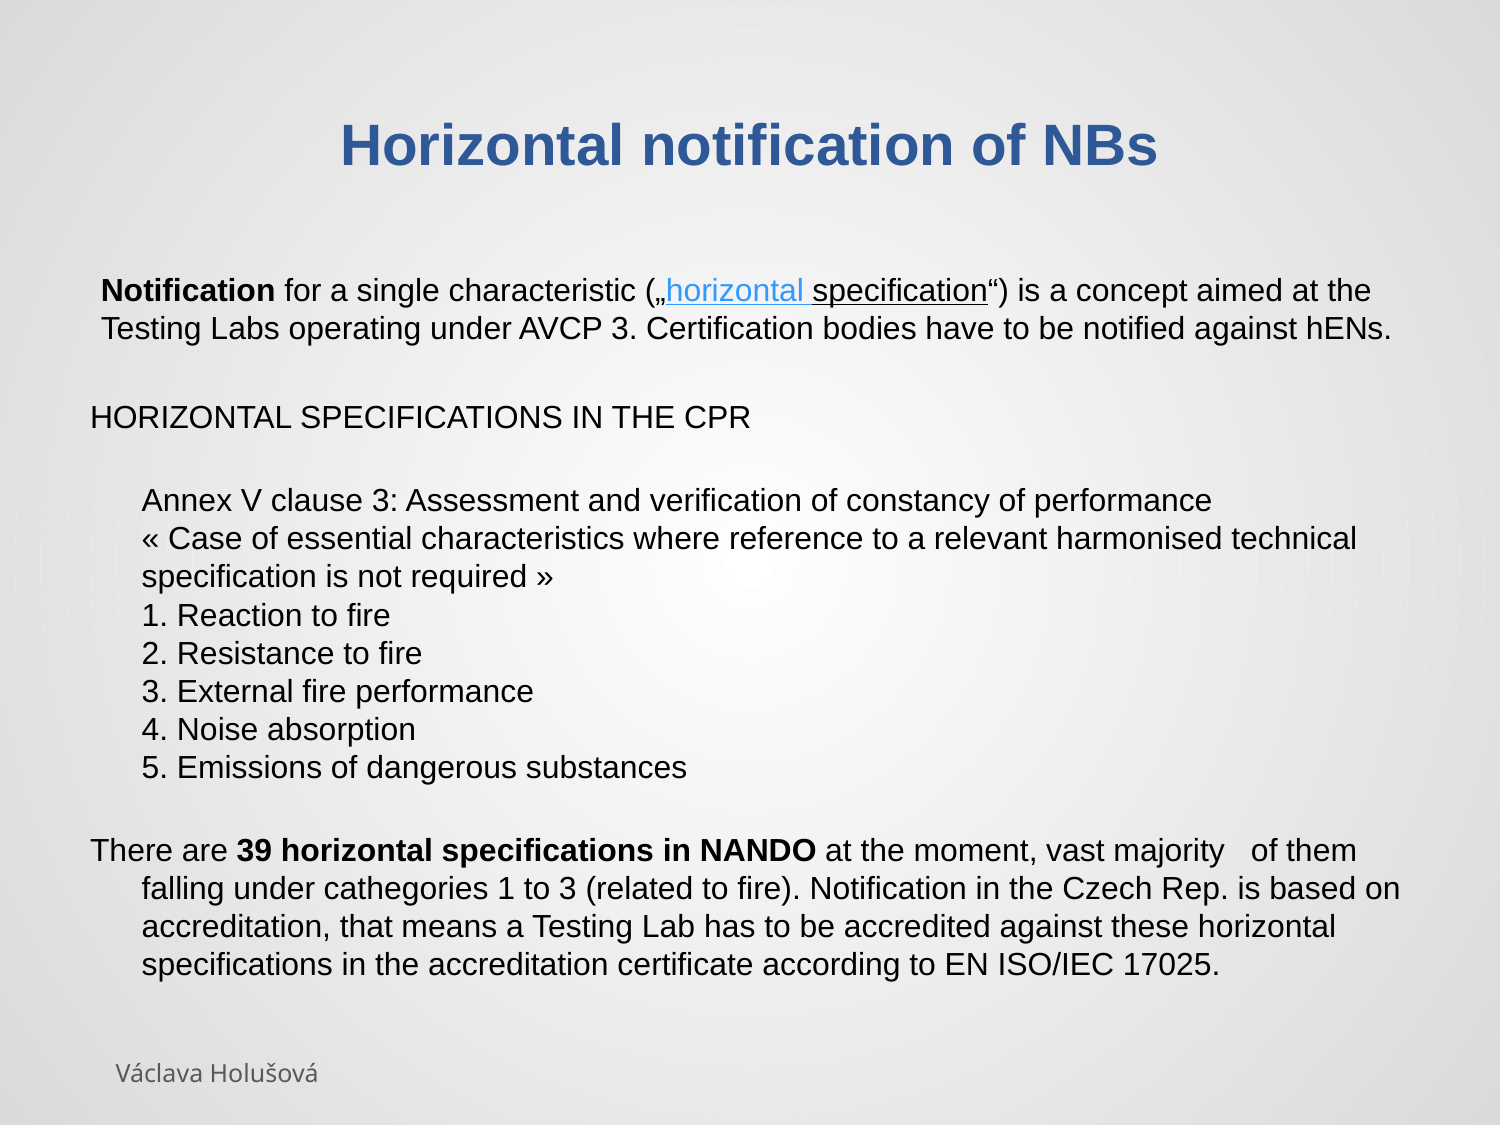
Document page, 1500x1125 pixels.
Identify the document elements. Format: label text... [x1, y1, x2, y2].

footer Václava Holušová [108, 1042, 576, 1103]
list Notification for a single characteristic („horizontal specification“) is a concept aimed at the Testing Labs operating under AVCP 3. Certification bodies have to be notified against hENs. HORIZONTAL SPECIFICATIONS IN THE CPR Annex V clause 3: Assessment and verification of constancy of performance « Case of essential characteristics where reference to a relevant harmonised technical specification is not required » 1. Reaction to fire 2. Resistance to fire 3. External fire performance 4. Noise absorption 5. Emissions of dangerous substances There are 39 horizontal specifications in NANDO at the moment, vast majority of them falling under cathegories 1 to 3 (related to fire). Notification in the Czech Rep. is based on accreditation, that means a Testing Lab has to be accredited against these horizontal specifications in the accreditation certificate according to EN ISO/IEC 17025. [75, 262, 1425, 1005]
title Horizontal notification of NBs [75, 0, 1425, 185]
